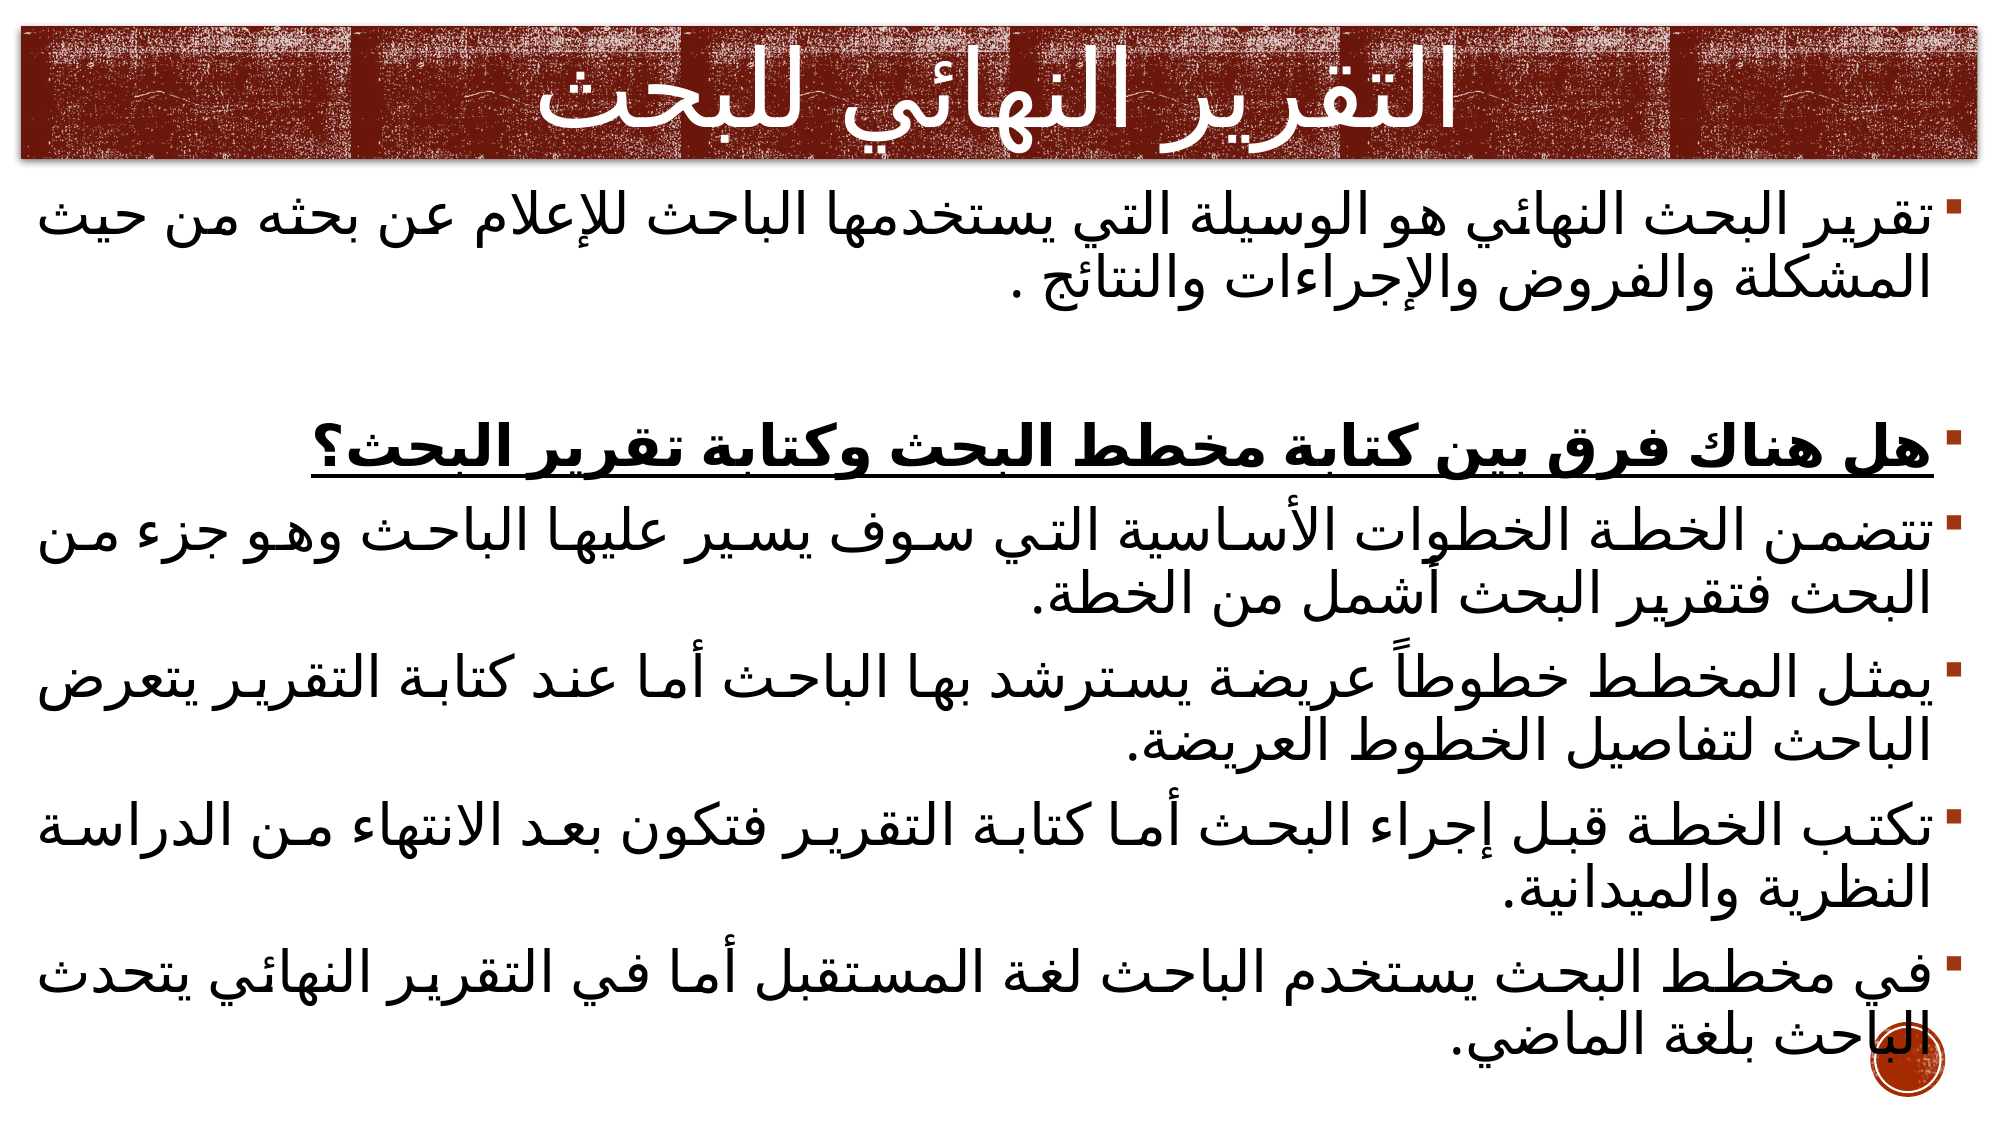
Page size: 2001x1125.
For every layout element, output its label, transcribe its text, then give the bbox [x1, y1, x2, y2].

title التقرير النهائي للبحث [21, 26, 1978, 159]
list تقرير البحث النهائي هو الوسيلة التي يستخدمها الباحث للإعلام عن بحثه من حيث المشكلة والفروض والإجراءات والنتائج . هل هناك فرق بين كتابة مخطط البحث وكتابة تقرير البحث؟ تتضمن الخطة الخطوات الأساسية التي سوف يسير عليها الباحث وهو جزء من البحث فتقرير البحث أشمل من الخطة. يمثل المخطط خطوطاً عريضة يسترشد بها الباحث أما عند كتابة التقرير يتعرض الباحث لتفاصيل الخطوط العريضة. تكتب الخطة قبل إجراء البحث أما كتابة التقرير فتكون بعد الانتهاء من الدراسة النظرية والميدانية. في مخطط البحث يستخدم الباحث لغة المستقبل أما في التقرير النهائي يتحدث الباحث بلغة الماضي. [21, 177, 1978, 1083]
